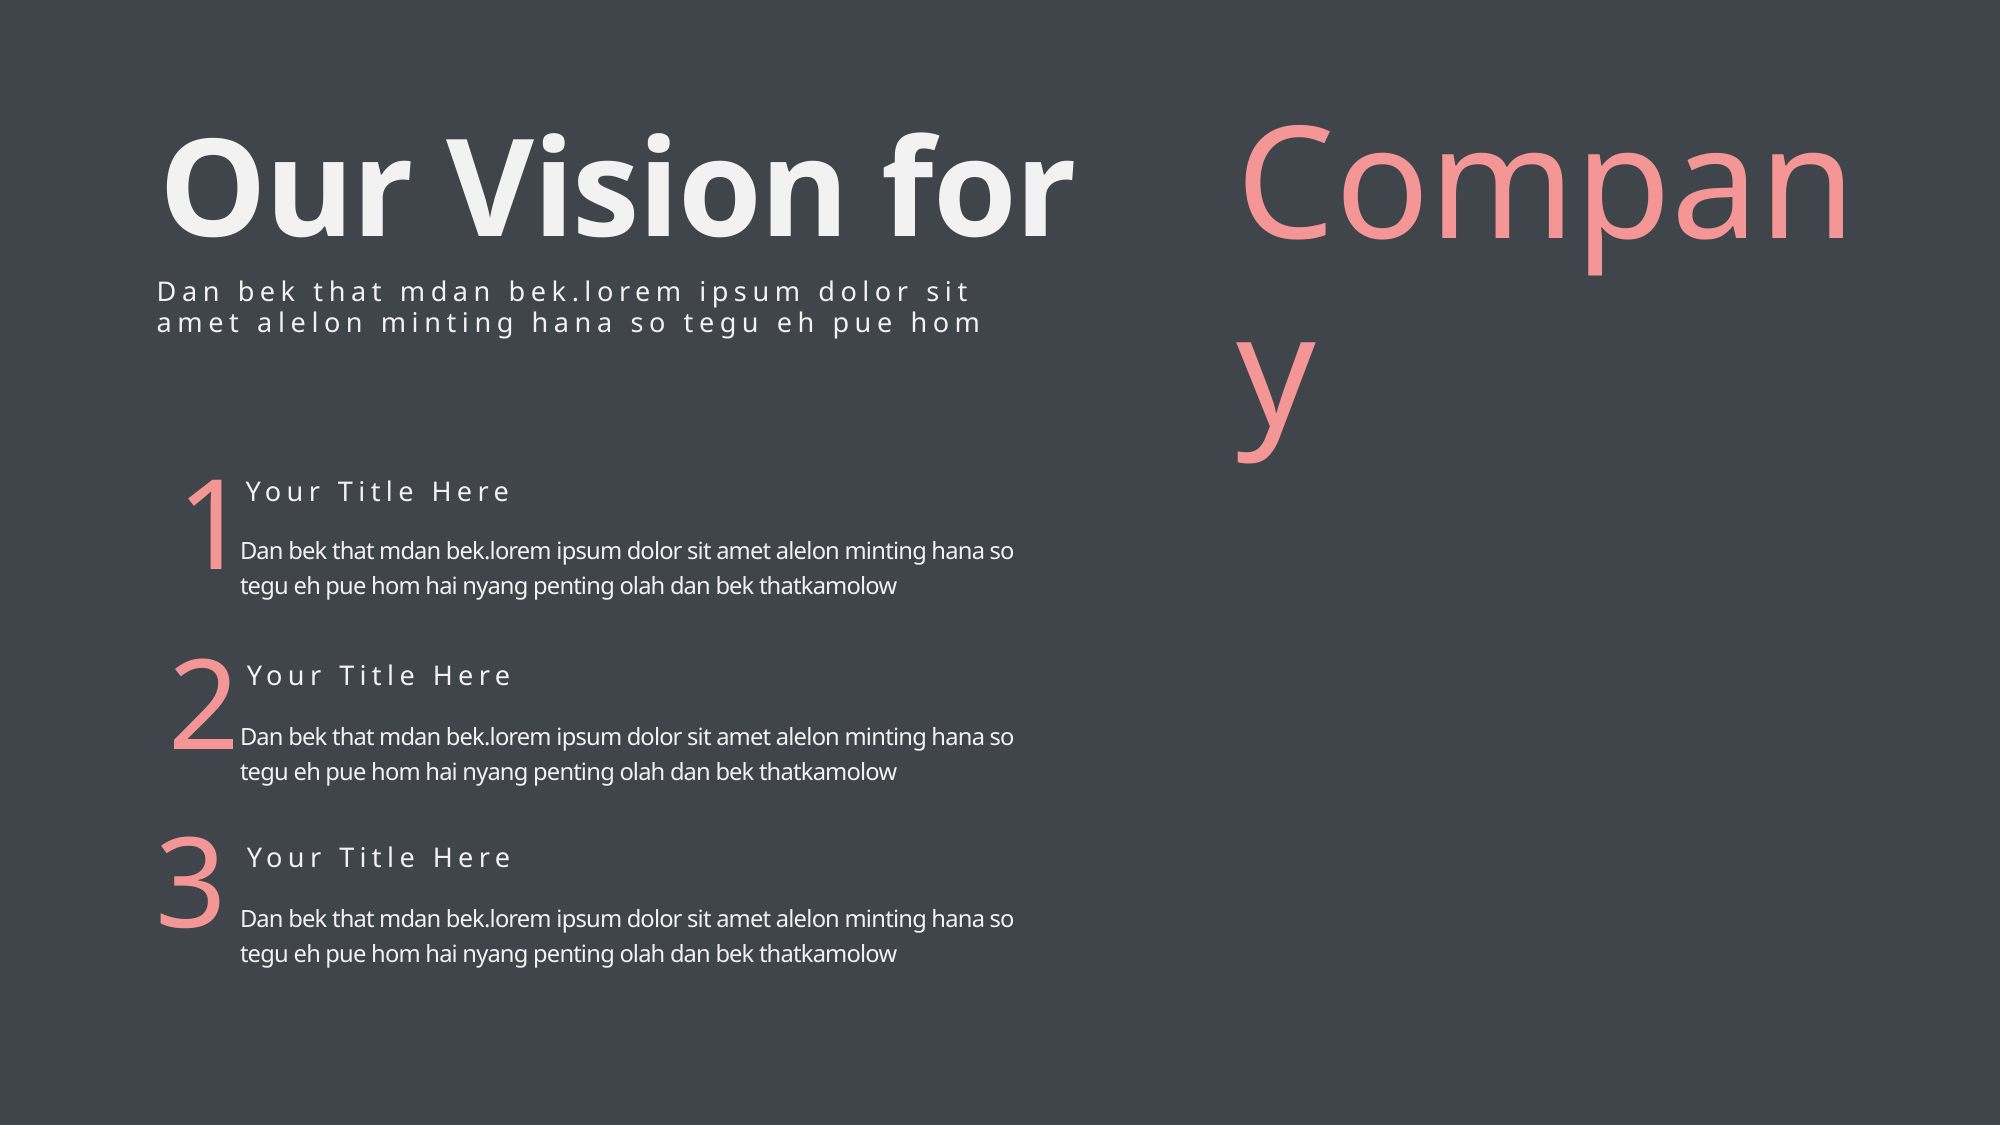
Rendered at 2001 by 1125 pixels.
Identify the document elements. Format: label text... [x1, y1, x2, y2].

text_box Your Title Here [280, 835, 608, 877]
text_box Your Title Here [293, 653, 608, 695]
text_box Dan bek that mdan bek.lorem ipsum dolor sit amet alelon minting hana so tegu eh pue hom [152, 271, 1017, 343]
text_box Dan bek that mdan bek.lorem ipsum dolor sit amet alelon minting hana so tegu eh pue hom hai nyang penting olah dan bek thatkamolow [225, 707, 1030, 793]
text_box Your Title Here [302, 469, 607, 511]
text_box Our Vision for [154, 96, 1107, 268]
text_box Dan bek that mdan bek.lorem ipsum dolor sit amet alelon minting hana so tegu eh pue hom hai nyang penting olah dan bek thatkamolow [225, 521, 1030, 607]
text_box Dan bek that mdan bek.lorem ipsum dolor sit amet alelon minting hana so tegu eh pue hom hai nyang penting olah dan bek thatkamolow [225, 889, 1030, 975]
text_box 2 [164, 620, 293, 779]
text_box 1 [173, 440, 302, 599]
picture [1194, 0, 2000, 1125]
text_box 3 [151, 798, 280, 957]
